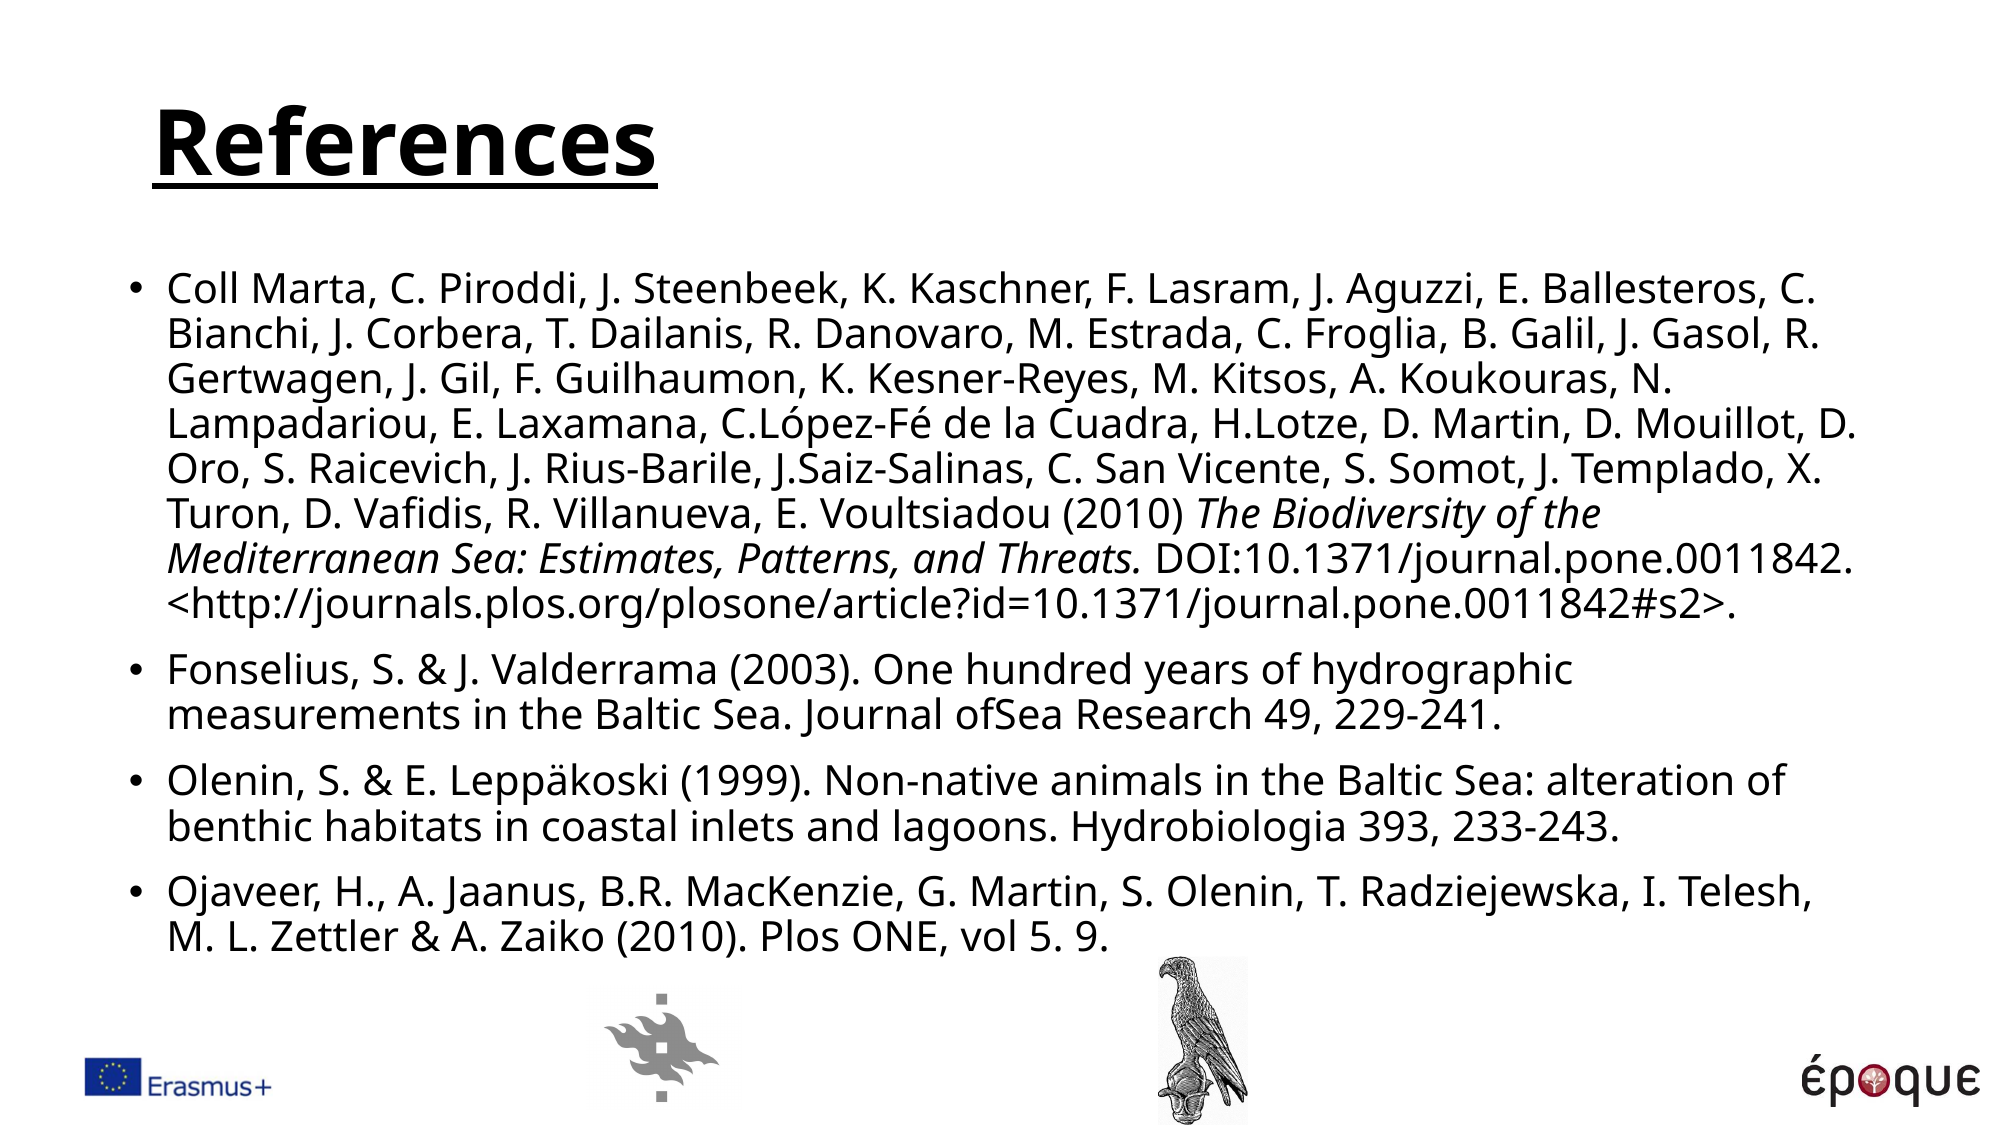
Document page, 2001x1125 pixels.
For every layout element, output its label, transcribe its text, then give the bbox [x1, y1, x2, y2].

picture [1158, 956, 1248, 1125]
picture [83, 1047, 273, 1107]
title References [137, 37, 1863, 255]
list Coll Marta, C. Piroddi, J. Steenbeek, K. Kaschner, F. Lasram, J. Aguzzi, E. Ballesteros, C. Bianchi, J. Corbera, T. Dailanis, R. Danovaro, M. Estrada, C. Froglia, B. Galil, J. Gasol, R. Gertwagen, J. Gil, F. Guilhaumon, K. Kesner-Reyes, M. Kitsos, A. Koukouras, N. Lampadariou, E. Laxamana, C.López-Fé de la Cuadra, H.Lotze, D. Martin, D. Mouillot, D. Oro, S. Raicevich, J. Rius-Barile, J.Saiz-Salinas, C. San Vicente, S. Somot, J. Templado, X. Turon, D. Vafidis, R. Villanueva, E. Voultsiadou (2010) The Biodiversity of the Mediterranean Sea: Estimates, Patterns, and Threats. DOI:10.1371/journal.pone.0011842. <http://journals.plos.org/plosone/article?id=10.1371/journal.pone.0011842#s2>. Fonselius, S. & J. Valderrama (2003). One hundred years of hydrographic measurements in the Baltic Sea. Journal ofSea Research 49, 229-241. Olenin, S. & E. Leppäkoski (1999). Non-native animals in the Baltic Sea: alteration of benthic habitats in coastal inlets and lagoons. Hydrobiologia 393, 233-243. Ojaveer, H., A. Jaanus, B.R. MacKenzie, G. Martin, S. Olenin, T. Radziejewska, I. Telesh, M. L. Zettler & A. Zaiko (2010). Plos ONE, vol 5. 9. [113, 260, 1882, 974]
picture [586, 985, 742, 1110]
picture [1802, 1054, 1980, 1107]
